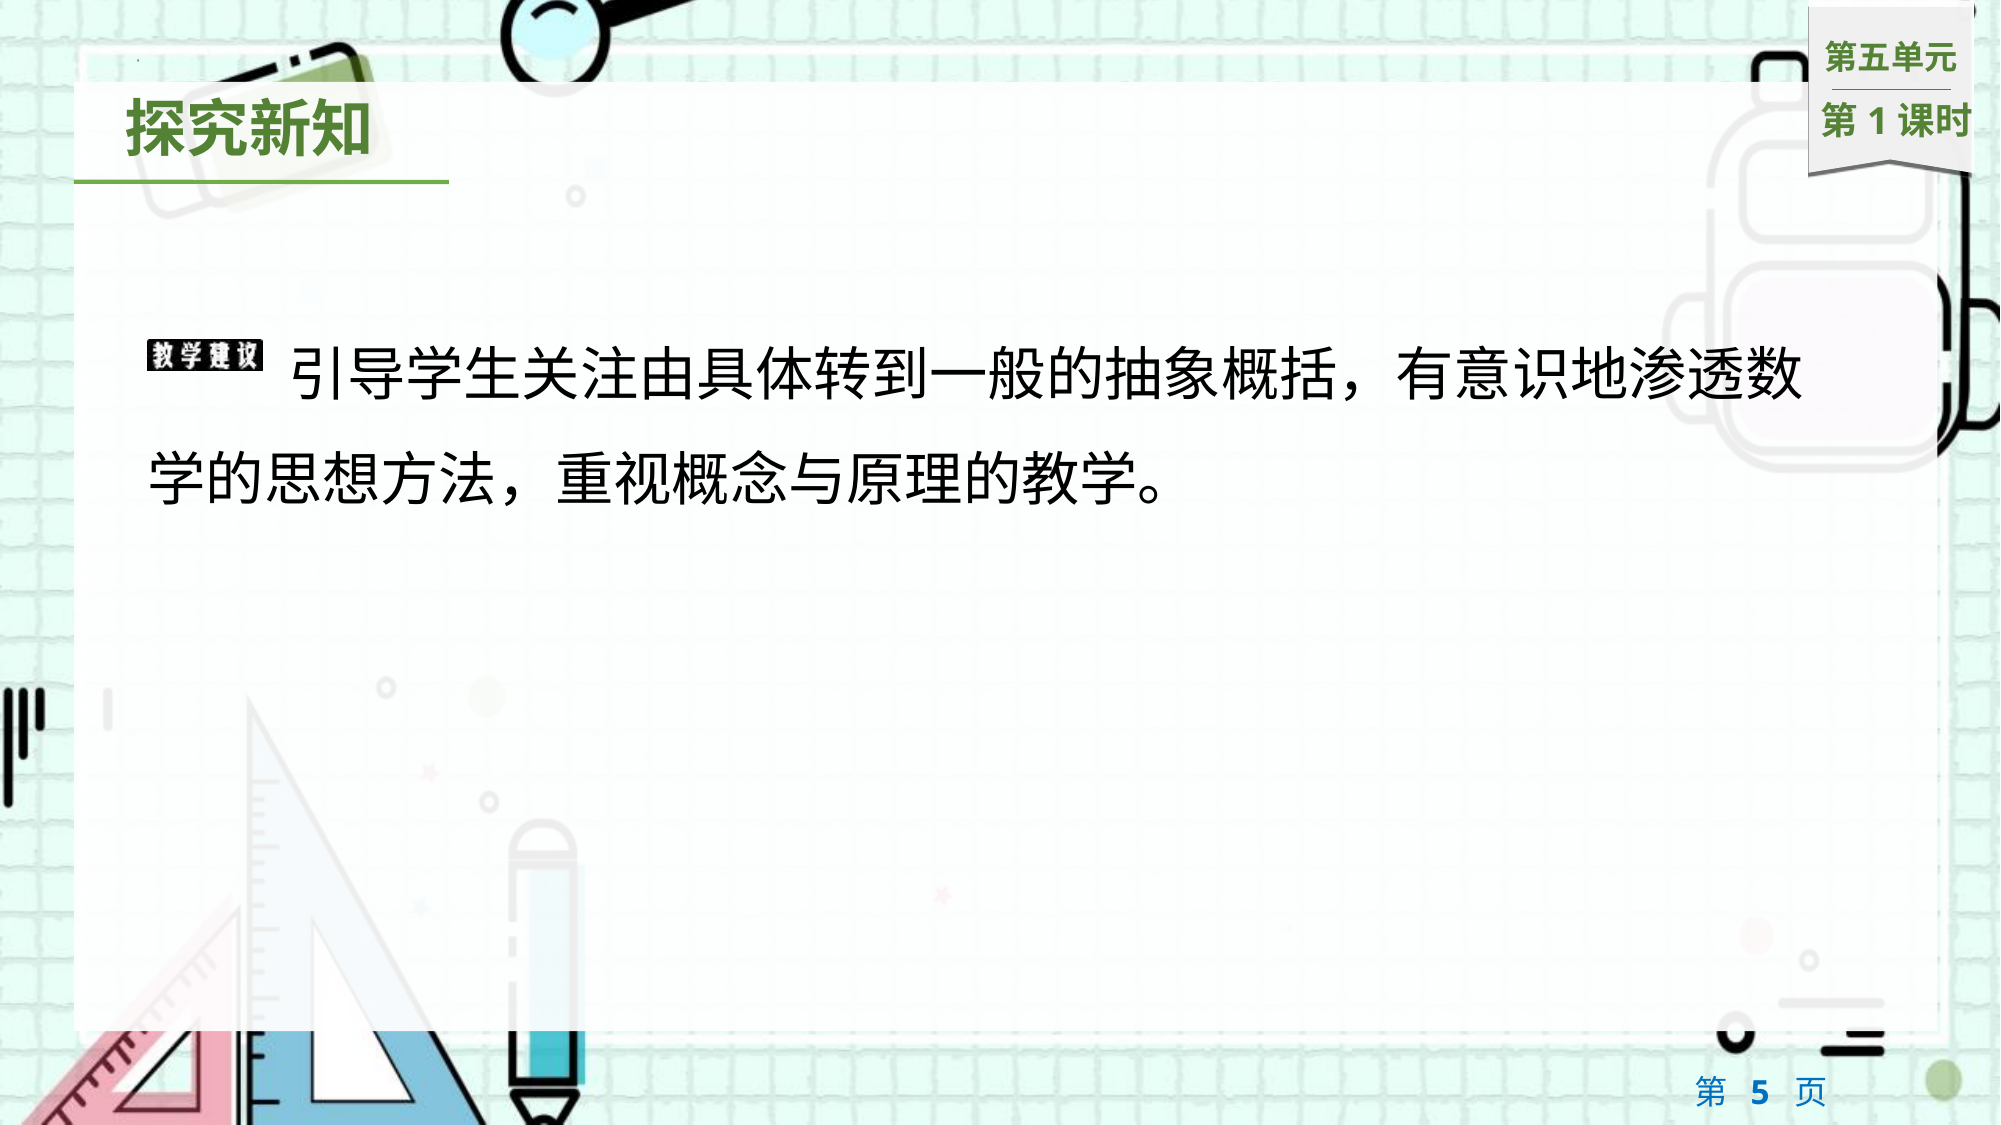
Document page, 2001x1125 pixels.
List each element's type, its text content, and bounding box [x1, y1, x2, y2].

picture [0, 0, 2000, 1125]
text_box 引导学生关注由具体转到一般的抽象概括，有意识地渗透数学的思想方法，重视概念与原理的教学。 [147, 302, 1853, 513]
picture [147, 339, 263, 371]
picture [1938, 168, 1971, 176]
